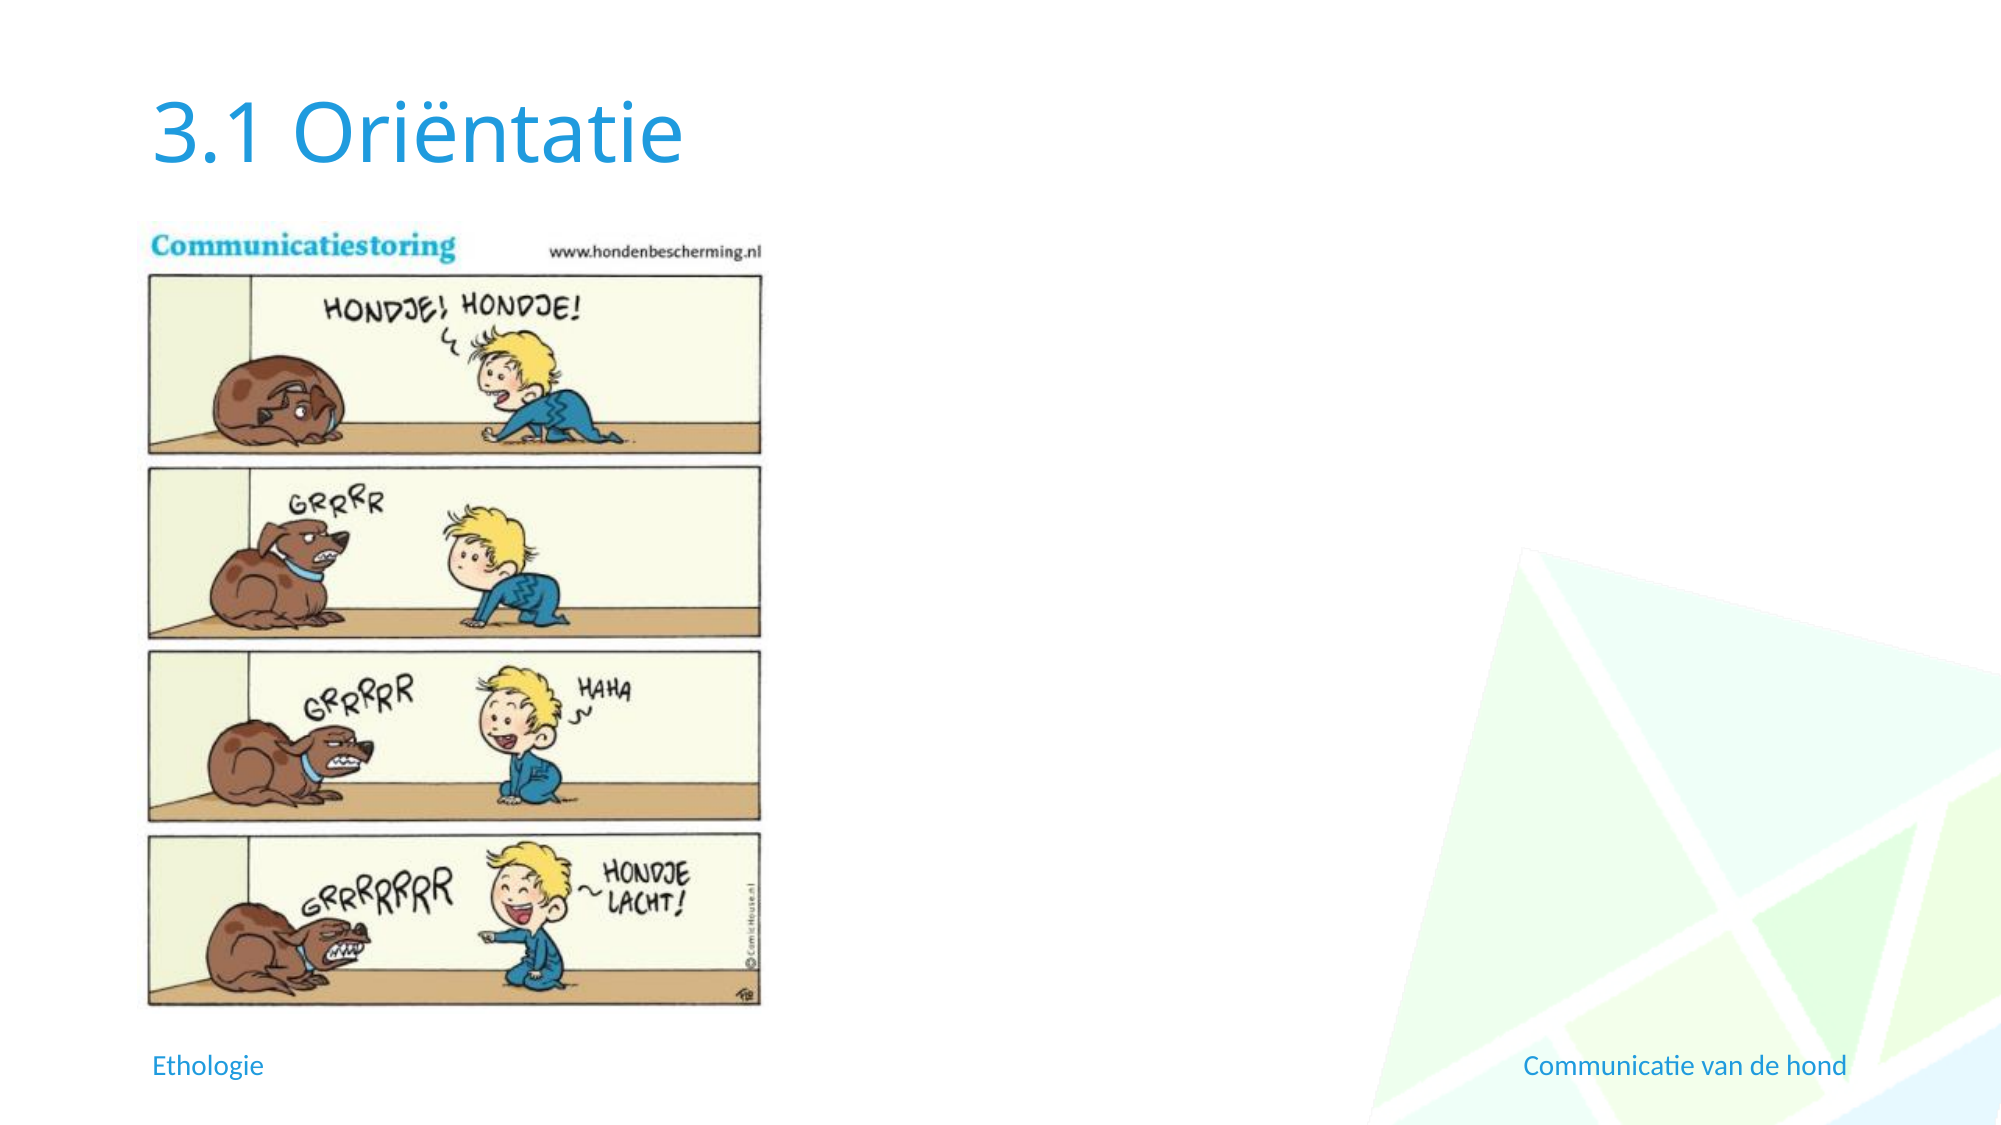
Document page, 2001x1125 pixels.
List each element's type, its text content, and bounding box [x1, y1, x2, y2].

list Communicatie van de hond [1412, 1042, 1863, 1103]
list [137, 221, 769, 1014]
list Ethologie [137, 1042, 588, 1103]
title 3.1 Oriëntatie [137, 59, 1863, 212]
